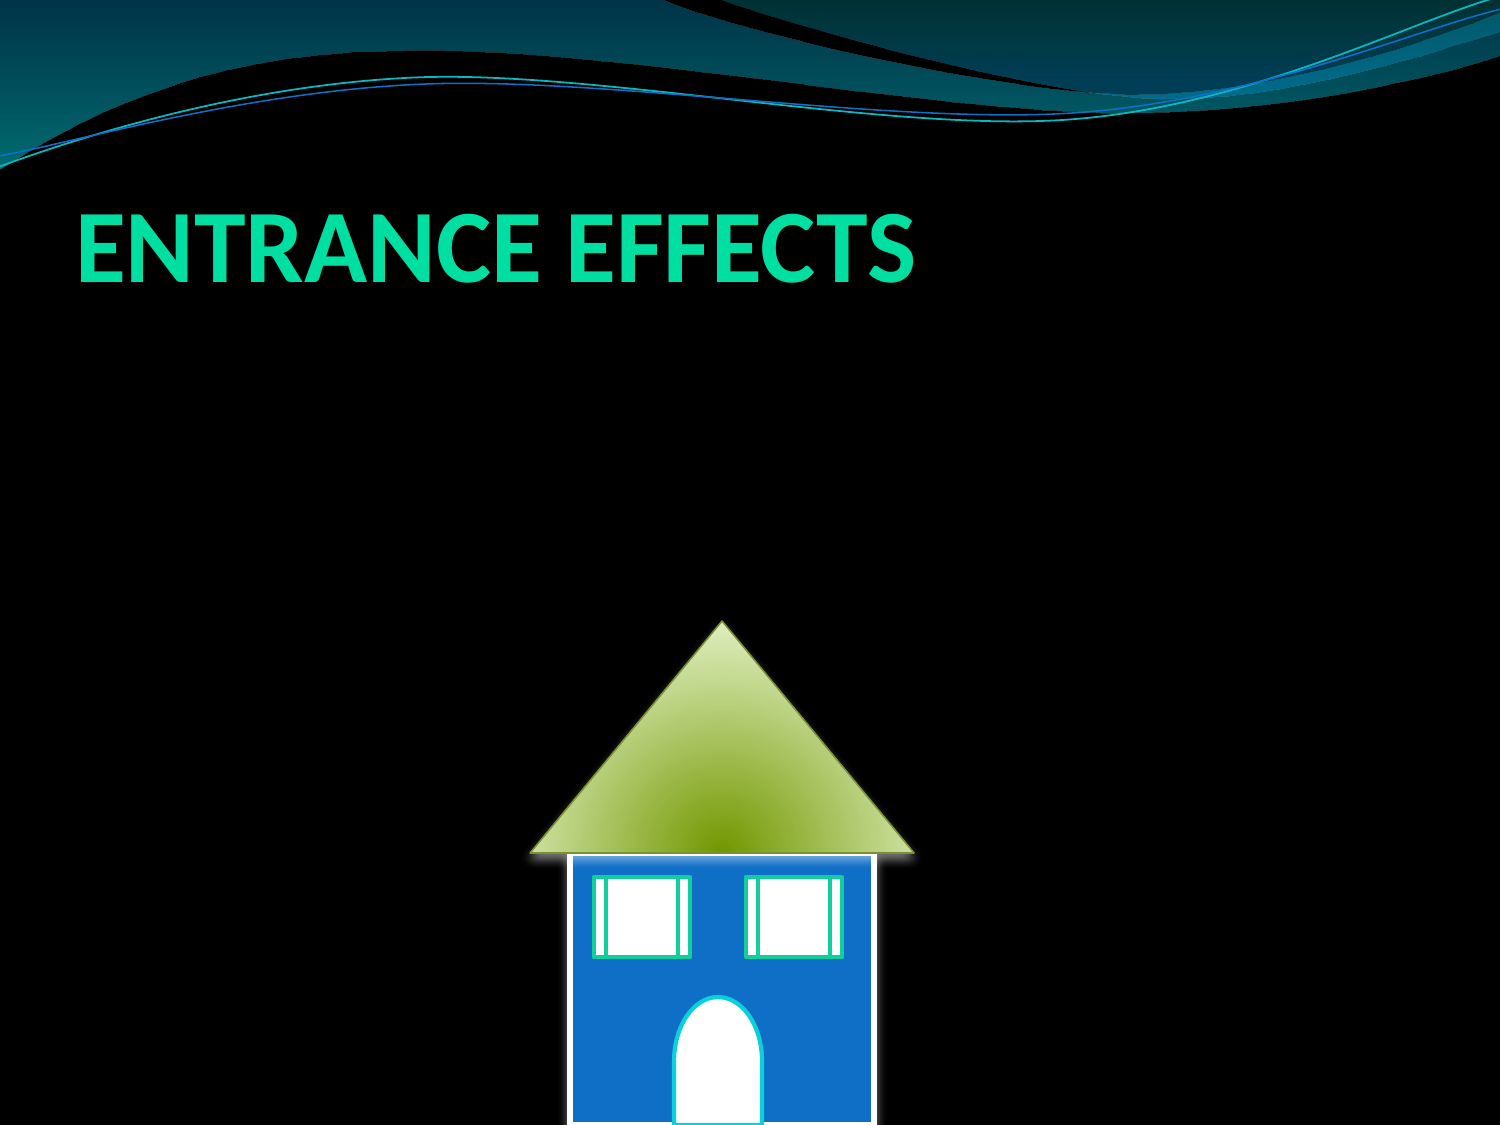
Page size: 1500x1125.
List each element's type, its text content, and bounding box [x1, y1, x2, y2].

title Entrance Effects [75, 115, 1425, 303]
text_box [529, 620, 915, 1125]
